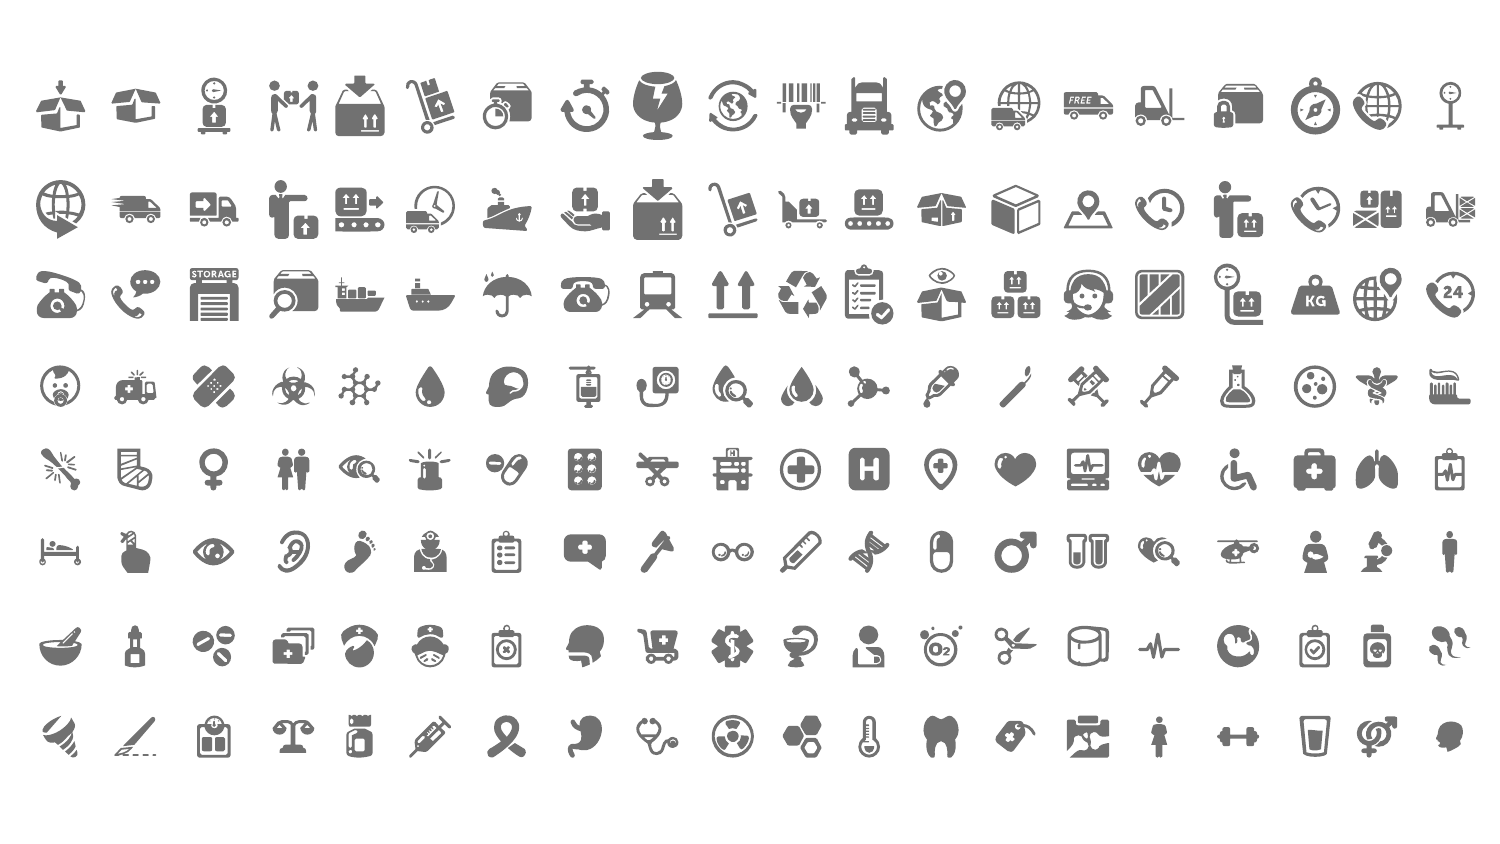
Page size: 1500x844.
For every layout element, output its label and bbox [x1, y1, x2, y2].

text_box [1067, 365, 1110, 408]
text_box [844, 217, 894, 230]
text_box [299, 94, 318, 132]
text_box [1356, 716, 1398, 758]
text_box [1360, 530, 1393, 573]
text_box [1293, 448, 1336, 491]
text_box [572, 187, 598, 212]
text_box [708, 80, 757, 100]
text_box [637, 628, 679, 664]
text_box [1380, 190, 1402, 228]
text_box [36, 180, 86, 239]
text_box [716, 719, 750, 751]
text_box [415, 366, 445, 407]
text_box [779, 530, 824, 574]
text_box [779, 448, 822, 491]
text_box [709, 112, 758, 132]
text_box [124, 625, 146, 668]
text_box [995, 720, 1036, 752]
text_box [1219, 448, 1258, 491]
text_box [917, 287, 966, 322]
text_box [633, 179, 683, 240]
text_box [1360, 190, 1379, 208]
text_box [788, 83, 794, 102]
text_box [993, 627, 1037, 665]
text_box [272, 367, 315, 406]
text_box [420, 78, 455, 120]
text_box [712, 447, 753, 491]
text_box [923, 448, 958, 491]
text_box [114, 716, 157, 757]
text_box [718, 91, 748, 122]
text_box [39, 627, 82, 666]
text_box [737, 271, 755, 310]
text_box [36, 97, 86, 113]
text_box [1293, 365, 1337, 408]
text_box [190, 625, 236, 668]
text_box [844, 77, 894, 135]
text_box [994, 531, 1037, 573]
text_box [1213, 83, 1264, 128]
text_box [369, 196, 384, 209]
text_box [780, 366, 824, 407]
text_box [111, 285, 145, 319]
text_box [201, 77, 228, 127]
text_box [848, 530, 890, 573]
text_box [1137, 451, 1181, 487]
text_box [1063, 92, 1114, 120]
text_box [269, 194, 308, 239]
text_box [1355, 449, 1399, 489]
text_box [335, 187, 367, 217]
text_box [1135, 269, 1185, 320]
text_box [929, 530, 954, 573]
text_box [1436, 81, 1465, 130]
text_box [852, 625, 885, 668]
text_box [783, 625, 818, 668]
text_box [816, 103, 820, 113]
text_box [120, 530, 151, 573]
text_box [1428, 368, 1471, 405]
text_box [482, 187, 532, 231]
text_box [1063, 269, 1114, 320]
text_box [711, 542, 755, 562]
text_box [1135, 85, 1185, 127]
text_box [991, 81, 1041, 131]
text_box [482, 82, 532, 130]
text_box [196, 715, 231, 758]
text_box [999, 365, 1032, 408]
text_box [1017, 296, 1041, 319]
text_box [111, 195, 161, 224]
text_box [813, 83, 820, 102]
text_box [111, 88, 161, 104]
text_box [1290, 77, 1341, 135]
text_box [335, 75, 385, 137]
text_box [1426, 192, 1476, 227]
text_box [406, 211, 439, 234]
text_box [1066, 533, 1110, 569]
text_box [409, 715, 451, 758]
text_box [335, 277, 385, 312]
text_box [563, 534, 606, 570]
text_box [790, 104, 813, 129]
text_box [636, 452, 679, 487]
text_box [116, 98, 156, 123]
text_box [844, 264, 884, 319]
text_box [1066, 448, 1110, 491]
text_box [1353, 276, 1398, 322]
text_box [567, 715, 602, 758]
text_box [338, 454, 381, 484]
text_box [994, 452, 1037, 487]
text_box [633, 271, 683, 319]
text_box [189, 196, 239, 227]
text_box [274, 180, 287, 193]
text_box [778, 190, 828, 229]
text_box [560, 277, 610, 312]
text_box [41, 715, 79, 759]
text_box [1299, 715, 1331, 757]
text_box [1138, 632, 1181, 659]
text_box [1442, 530, 1458, 573]
text_box [199, 448, 228, 491]
text_box [1304, 639, 1326, 661]
text_box [917, 193, 966, 226]
text_box [1156, 716, 1163, 724]
text_box [1217, 727, 1260, 747]
text_box [416, 624, 444, 663]
text_box [276, 448, 310, 491]
text_box [708, 182, 758, 237]
text_box [1237, 213, 1264, 238]
text_box [991, 184, 1041, 235]
text_box [276, 529, 313, 573]
text_box [560, 79, 610, 132]
text_box [565, 623, 606, 668]
text_box [269, 80, 280, 91]
text_box [486, 366, 529, 407]
text_box [485, 453, 529, 486]
text_box [1003, 271, 1027, 293]
text_box [776, 83, 787, 113]
text_box [1352, 81, 1402, 130]
text_box [928, 267, 956, 284]
text_box [491, 530, 522, 574]
text_box [1353, 210, 1379, 228]
text_box [1363, 624, 1392, 668]
text_box [421, 115, 455, 134]
text_box [848, 447, 890, 491]
text_box [40, 448, 81, 491]
text_box [560, 210, 610, 232]
text_box [633, 71, 683, 140]
text_box [1066, 715, 1110, 758]
text_box [39, 537, 82, 566]
text_box [335, 218, 385, 232]
text_box [847, 366, 890, 407]
text_box [36, 271, 86, 319]
text_box [1436, 721, 1463, 752]
text_box [1137, 537, 1181, 567]
text_box [272, 627, 315, 665]
text_box [712, 271, 729, 310]
text_box [1213, 181, 1252, 238]
text_box [636, 366, 679, 408]
text_box [1135, 196, 1169, 231]
text_box [1428, 624, 1471, 666]
text_box [708, 313, 758, 319]
text_box [270, 90, 299, 132]
text_box [1147, 188, 1185, 227]
text_box [193, 538, 235, 566]
text_box [923, 365, 960, 408]
text_box [414, 185, 455, 226]
text_box [871, 302, 894, 325]
text_box [801, 83, 808, 102]
text_box [346, 714, 373, 758]
text_box [1426, 271, 1475, 318]
text_box [782, 715, 822, 758]
text_box [786, 270, 820, 288]
text_box [711, 625, 754, 668]
text_box [130, 270, 161, 298]
text_box [408, 448, 451, 491]
text_box [486, 712, 528, 759]
text_box [1067, 625, 1110, 667]
text_box [41, 107, 80, 132]
text_box [406, 283, 455, 311]
text_box [197, 128, 231, 135]
text_box [1219, 365, 1256, 408]
text_box [923, 715, 959, 758]
text_box [1291, 274, 1340, 315]
text_box [405, 80, 430, 120]
text_box [55, 80, 66, 95]
text_box [991, 296, 1015, 319]
text_box [269, 270, 319, 319]
text_box [640, 530, 674, 573]
text_box [803, 286, 827, 319]
text_box [1217, 539, 1260, 564]
text_box [1063, 190, 1113, 229]
text_box [307, 80, 319, 91]
text_box [189, 268, 239, 321]
text_box [1434, 447, 1465, 491]
text_box [189, 192, 217, 216]
text_box [338, 367, 381, 406]
text_box [568, 365, 601, 408]
text_box [1301, 530, 1329, 574]
text_box [413, 534, 448, 573]
text_box [854, 189, 883, 216]
text_box [491, 624, 522, 668]
text_box [636, 717, 679, 756]
text_box [712, 365, 754, 408]
text_box [1151, 724, 1168, 758]
text_box [778, 286, 799, 314]
text_box [114, 369, 157, 405]
text_box [721, 714, 744, 718]
text_box [567, 448, 603, 491]
text_box [1213, 263, 1264, 325]
text_box [1355, 366, 1399, 406]
text_box [1290, 186, 1341, 233]
text_box [1379, 267, 1402, 298]
text_box [919, 625, 963, 667]
text_box [39, 365, 81, 408]
text_box [192, 365, 236, 409]
text_box [117, 448, 153, 491]
text_box [293, 215, 319, 239]
text_box [1217, 625, 1260, 668]
text_box [344, 530, 376, 573]
text_box [858, 715, 881, 758]
text_box [340, 624, 379, 668]
text_box [272, 720, 315, 753]
text_box [482, 274, 532, 318]
text_box [917, 79, 966, 132]
text_box [1299, 624, 1330, 668]
text_box [1140, 365, 1180, 408]
